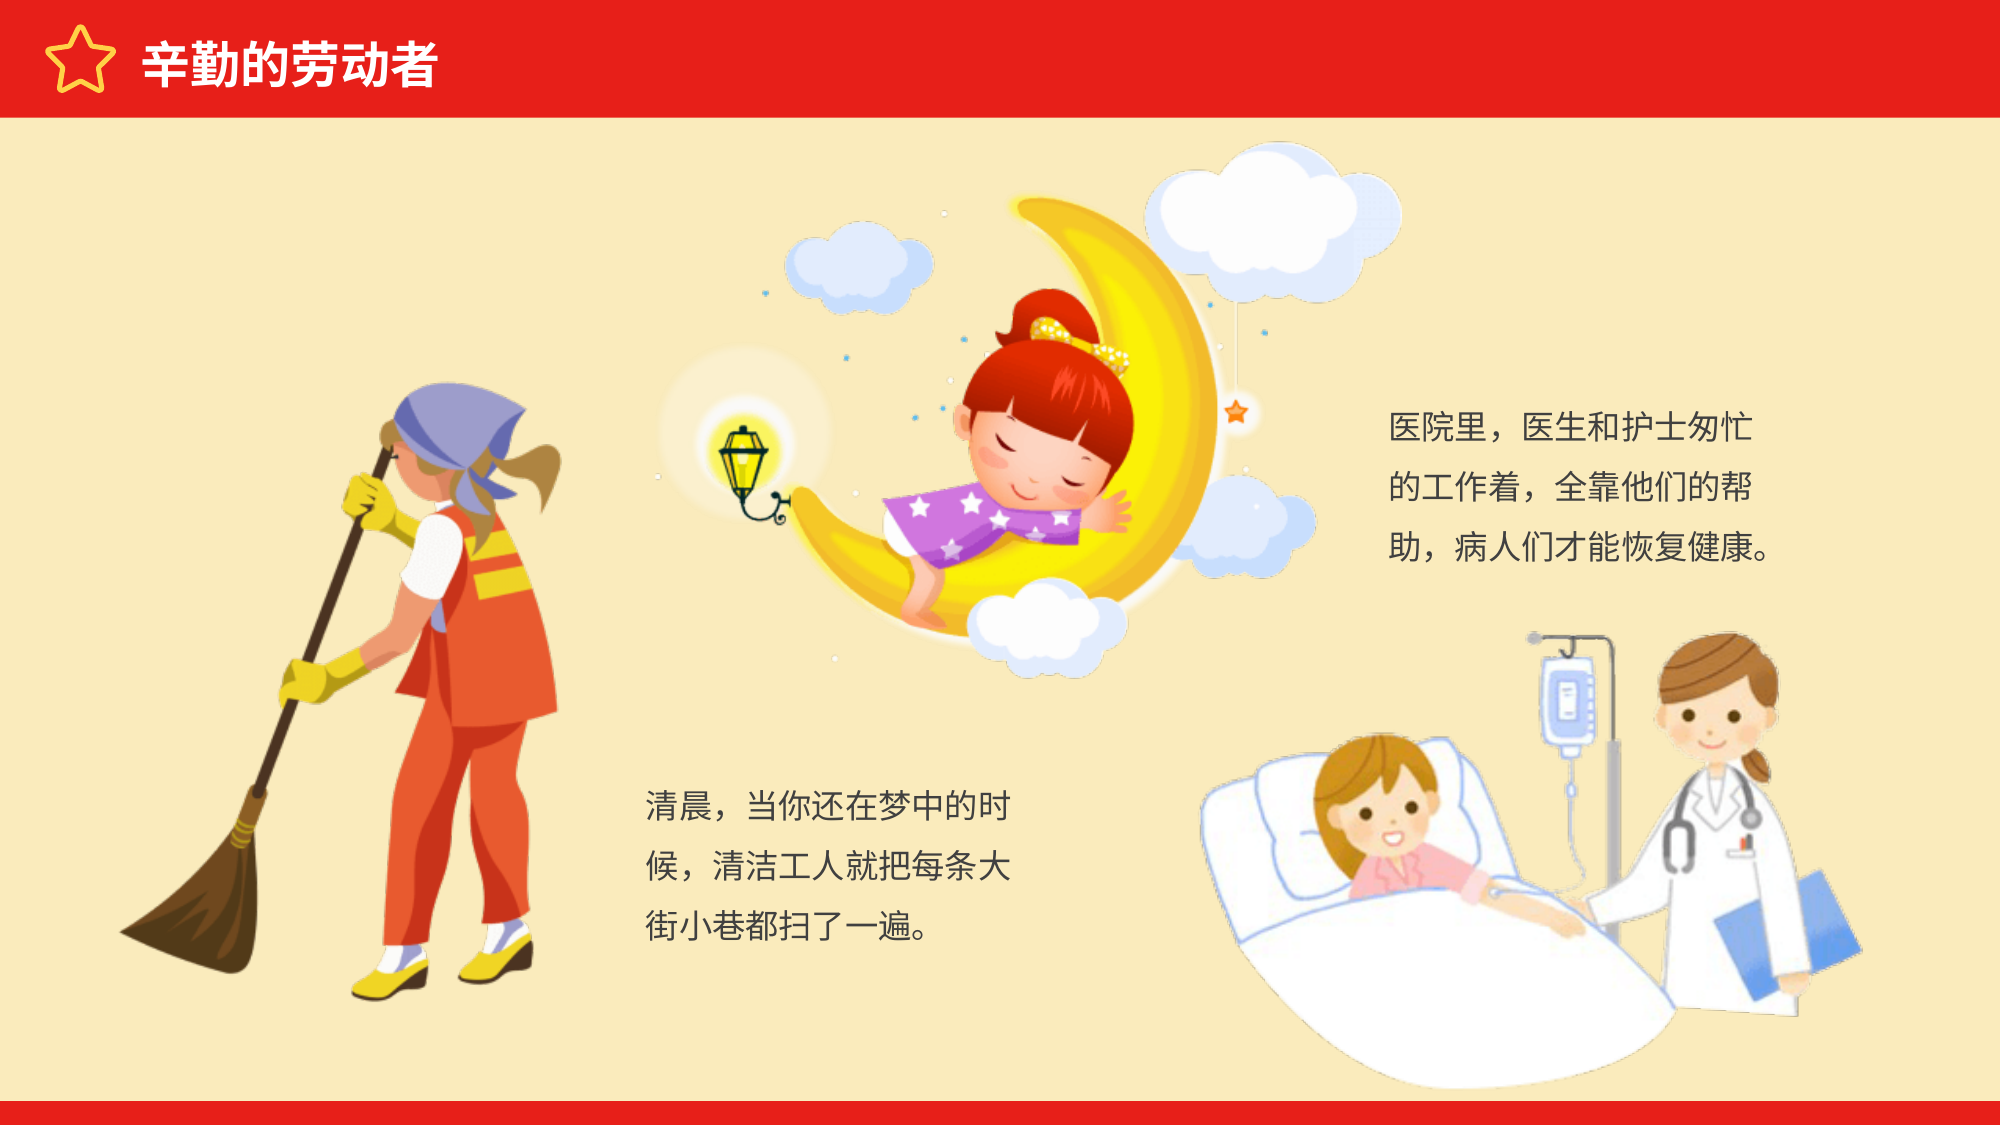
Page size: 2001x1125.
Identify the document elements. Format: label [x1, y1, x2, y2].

picture [102, 368, 590, 1024]
text_box [0, 0, 2000, 1125]
picture [655, 78, 1964, 1095]
